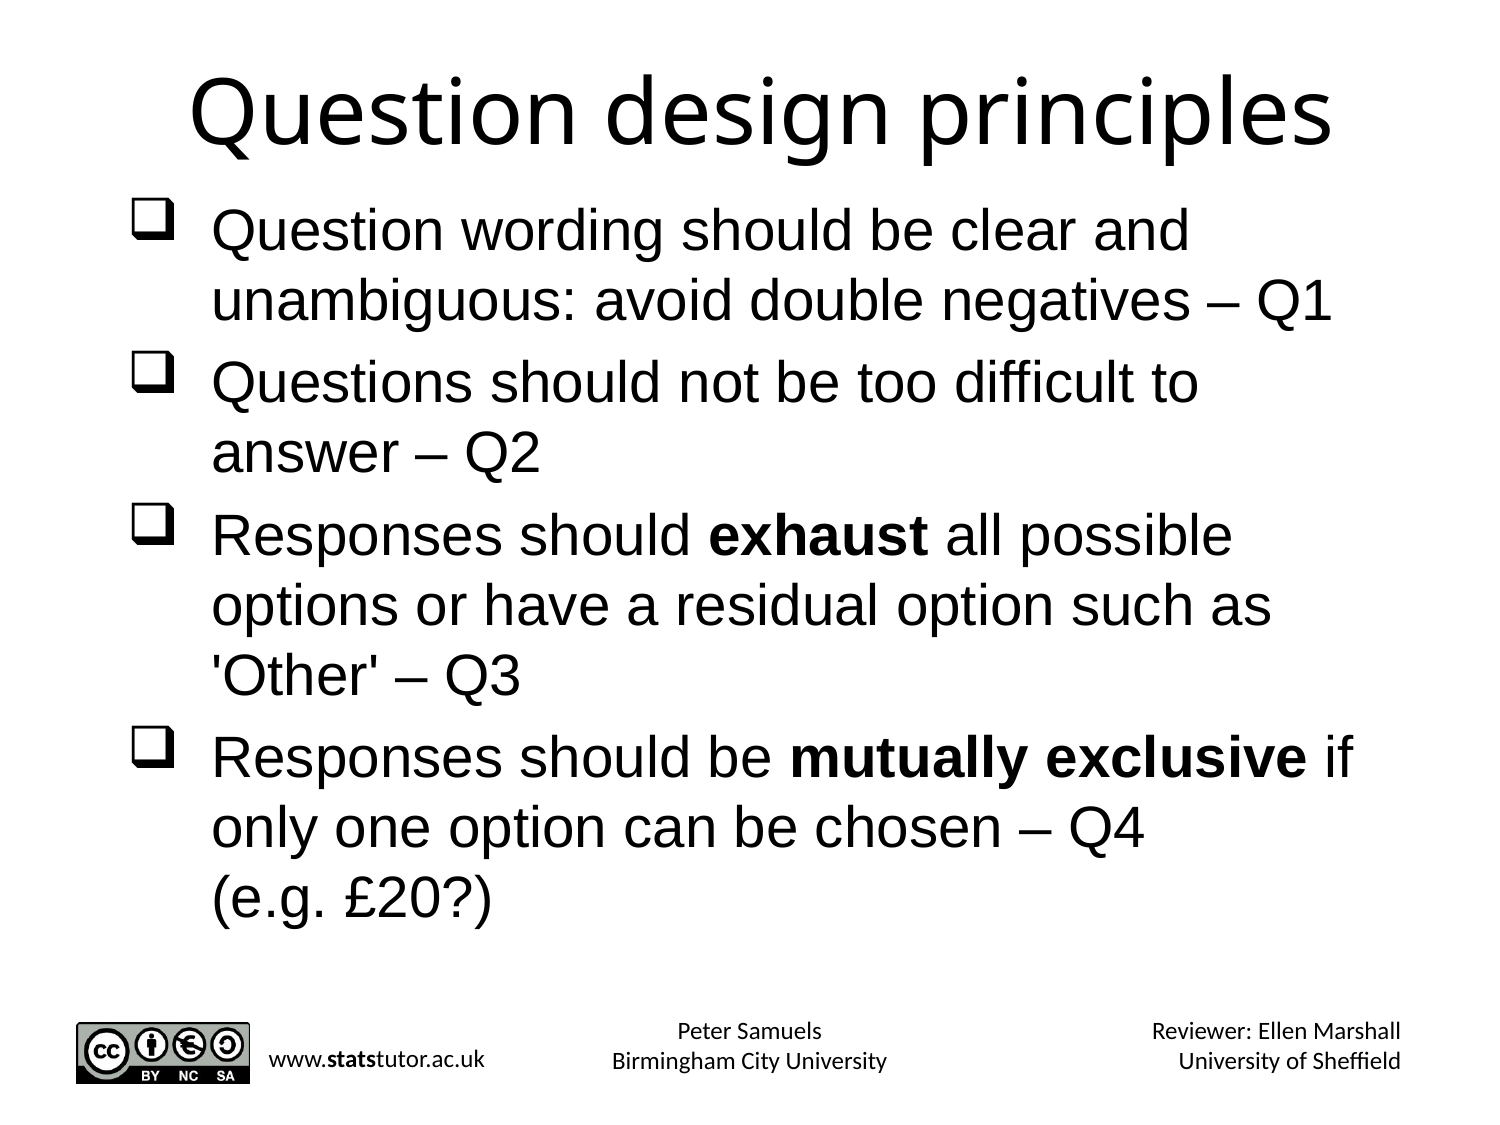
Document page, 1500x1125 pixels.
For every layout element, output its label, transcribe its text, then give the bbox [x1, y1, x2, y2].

text_box www.statstutor.ac.uk [254, 1035, 526, 1080]
picture [76, 1022, 251, 1084]
title Question design principles [76, 42, 1447, 173]
text_box Reviewer: Ellen Marshall University of Sheffield [1038, 1007, 1417, 1083]
list Question wording should be clear and unambiguous: avoid double negatives – Q1 Questions should not be too difficult to answer – Q2 Responses should exhaust all possible options or have a residual option such as 'Other' – Q3 Responses should be mutually exclusive if only one option can be chosen – Q4 (e.g. £20?) [112, 184, 1388, 941]
text_box Peter Samuels Birmingham City University [549, 1007, 951, 1083]
